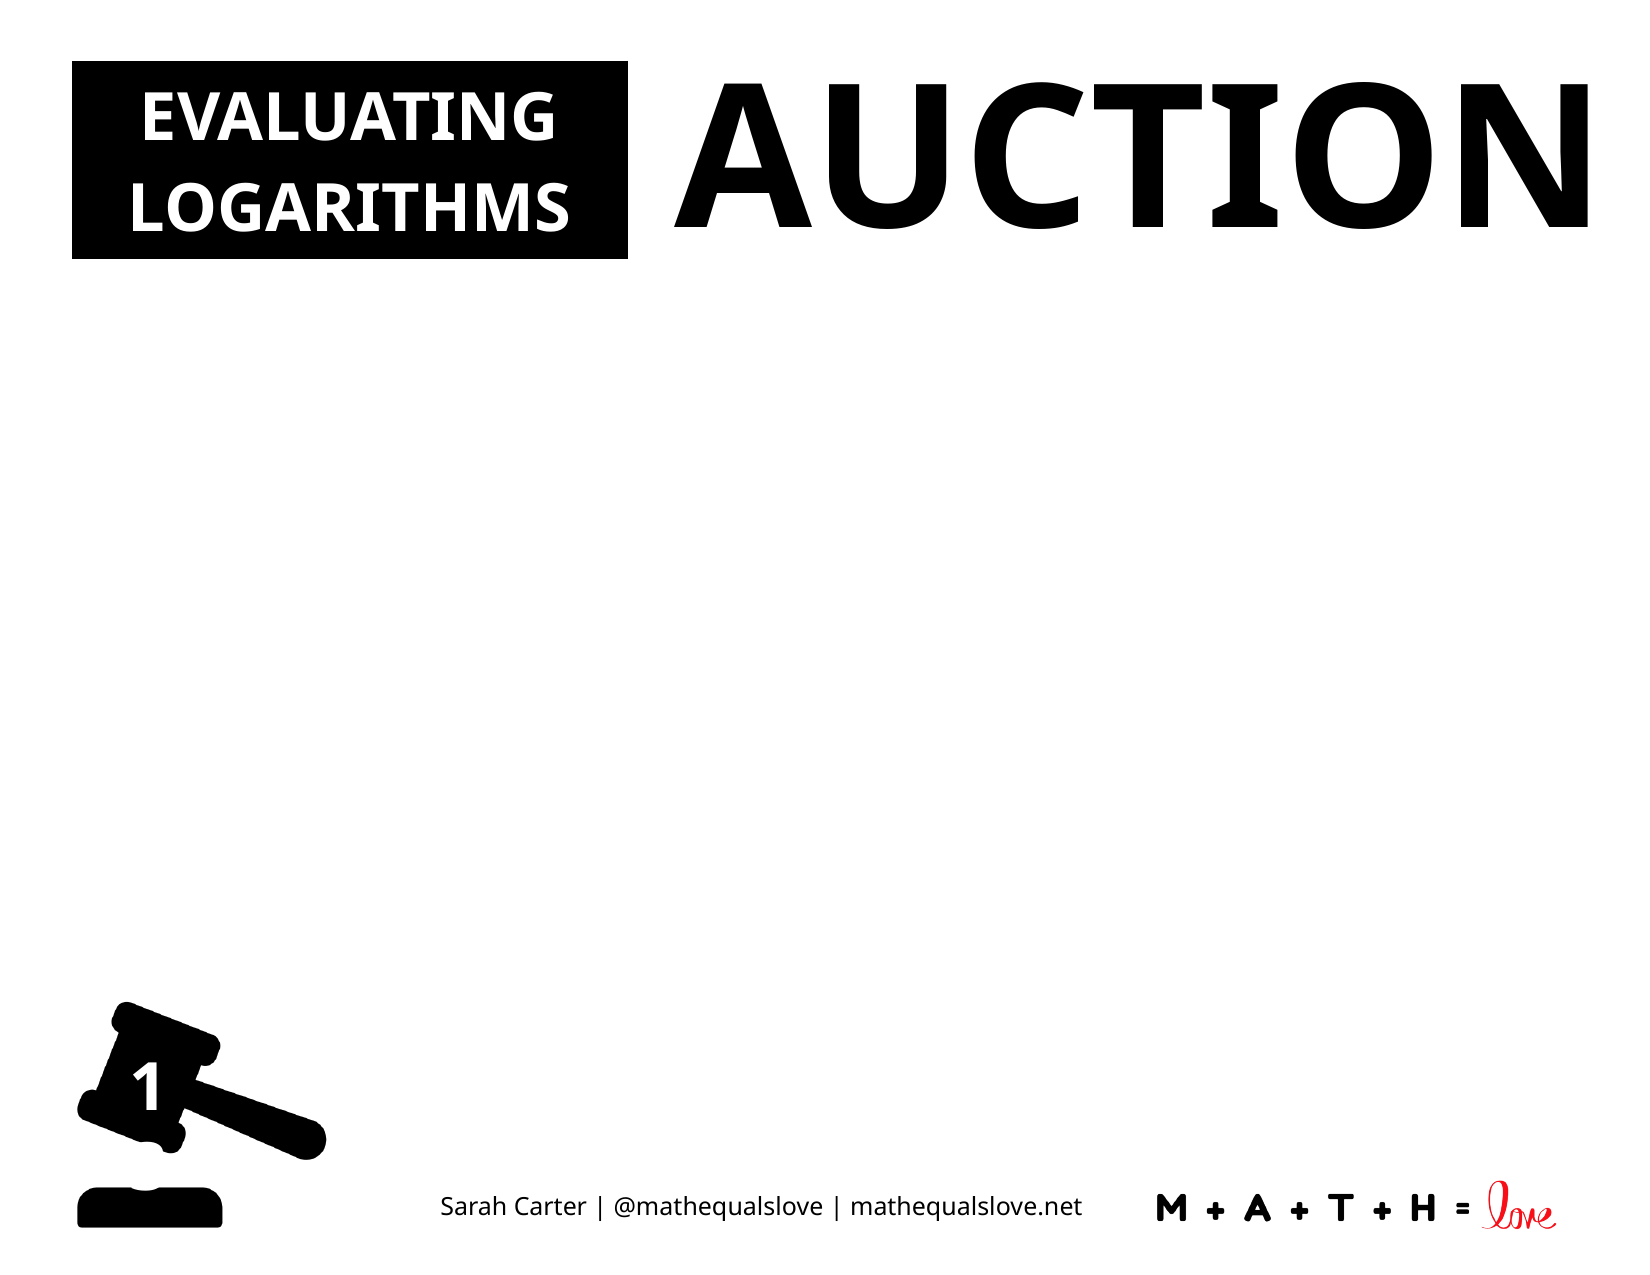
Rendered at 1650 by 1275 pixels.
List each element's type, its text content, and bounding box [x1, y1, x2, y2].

table_header EVALUATING LOGARITHMS [72, 62, 626, 257]
picture [1147, 1177, 1563, 1236]
picture [72, 998, 330, 1231]
text_box Sarah Carter | @mathequalslove | mathequalslove.net [330, 1183, 1147, 1228]
text_box AUCTION [659, 20, 1636, 275]
